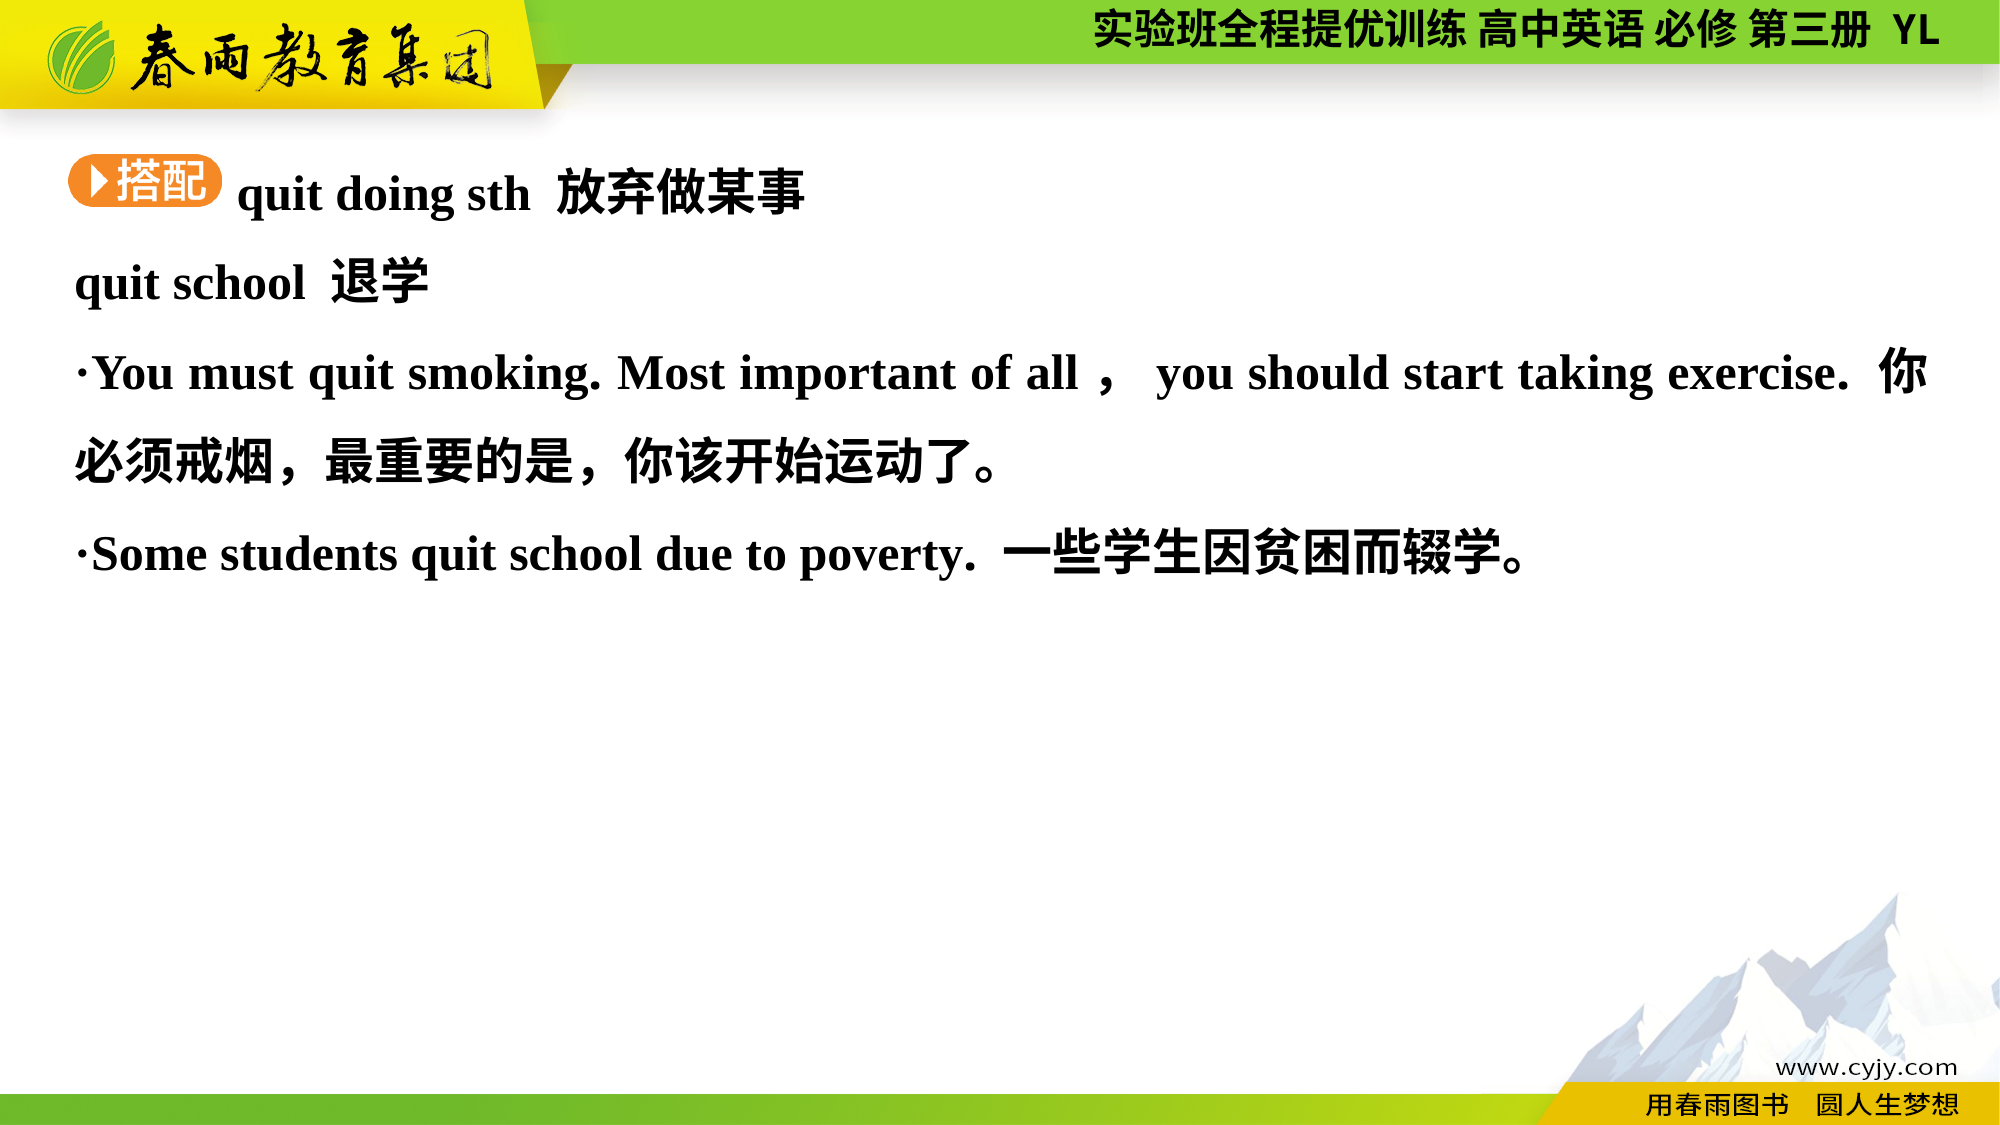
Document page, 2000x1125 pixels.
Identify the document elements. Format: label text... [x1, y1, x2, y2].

list quit doing sth 放弃做某事 quit school 退学 ·You must quit smoking. Most important of all，you should start taking exercise. 你必须戒烟，最重要的是，你该开始运动了。 ·Some students quit school due to poverty. 一些学生因贫困而辍学。 [59, 122, 1944, 581]
picture [0, 0, 2000, 1125]
